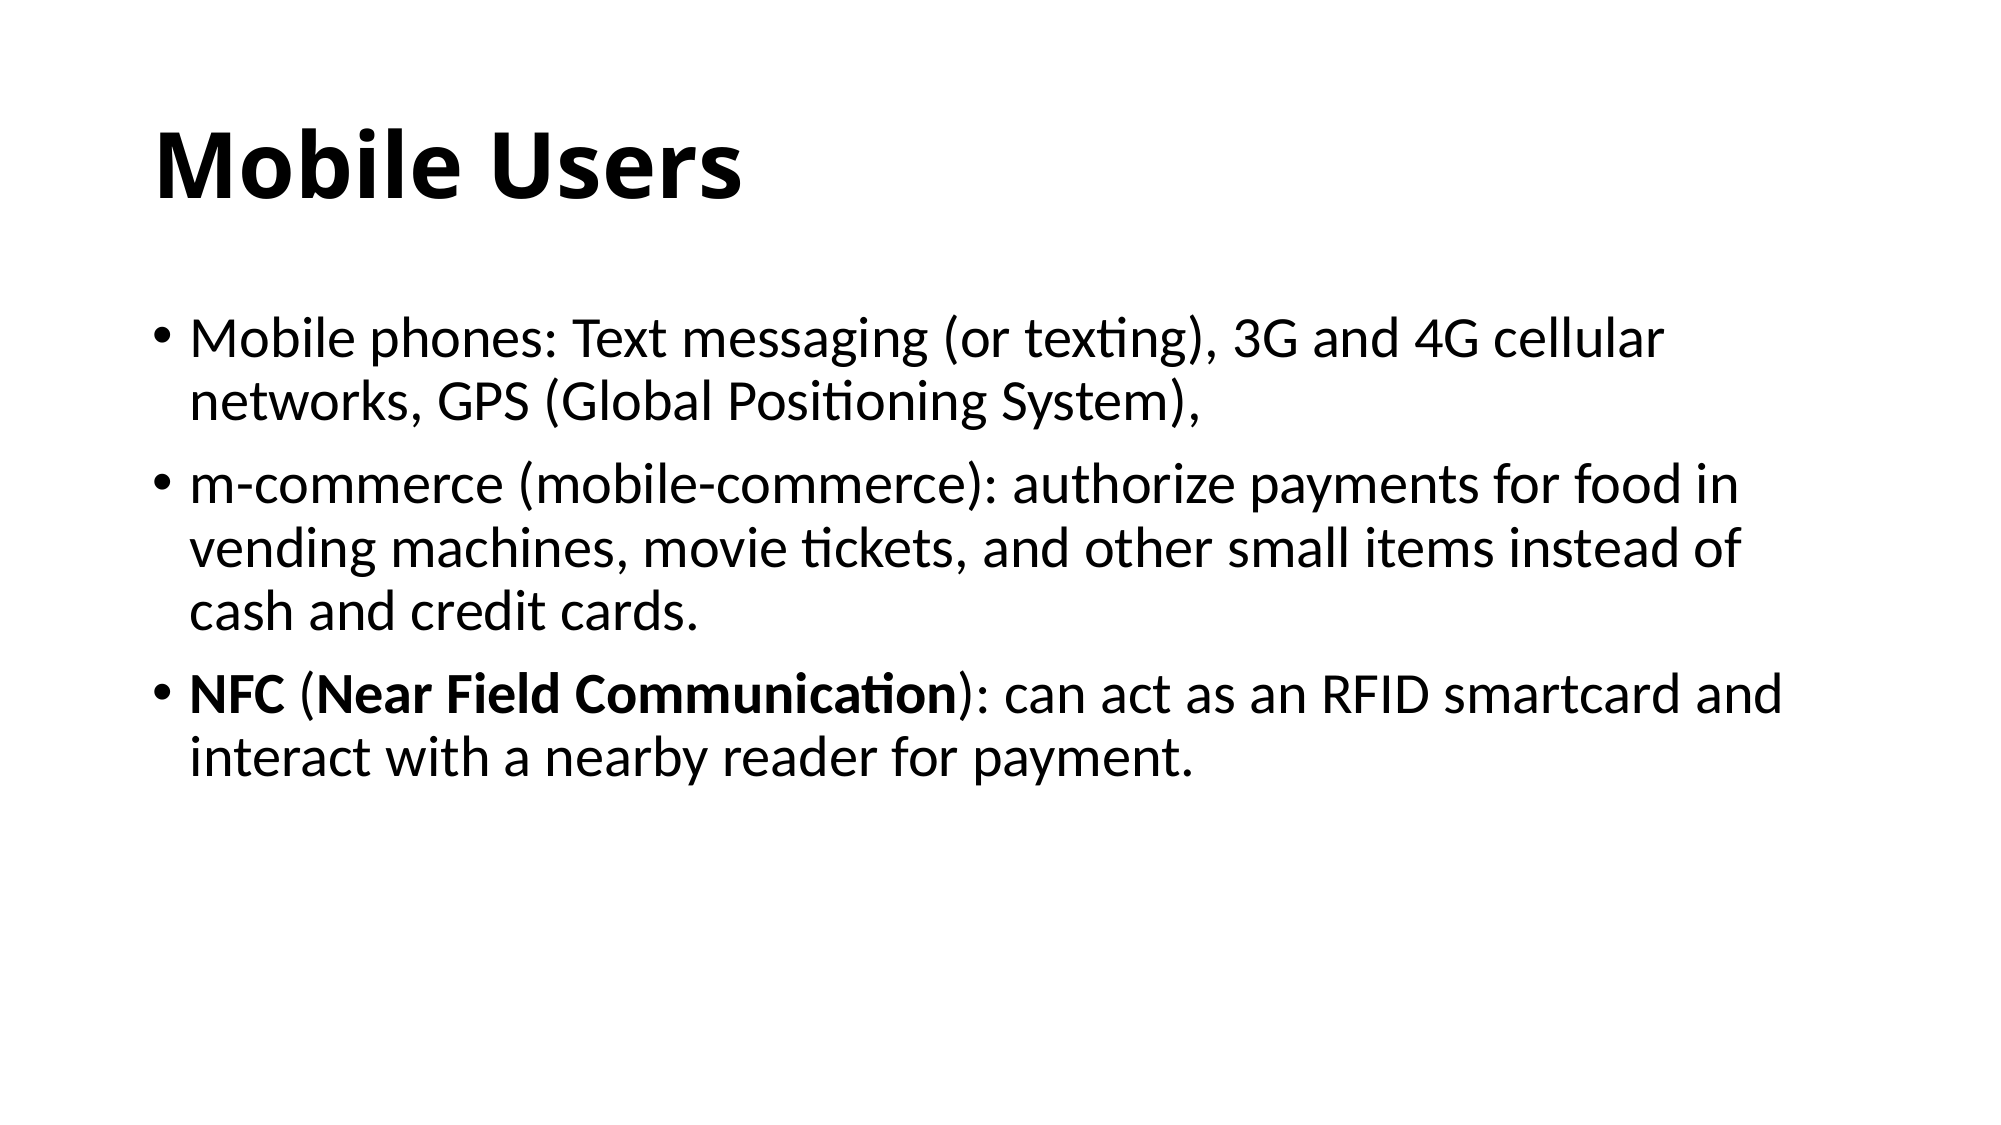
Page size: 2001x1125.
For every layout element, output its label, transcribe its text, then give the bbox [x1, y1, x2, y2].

list Mobile phones: Text messaging (or texting), 3G and 4G cellular networks, GPS (Global Positioning System), m-commerce (mobile-commerce): authorize payments for food in vending machines, movie tickets, and other small items instead of cash and credit cards. NFC (Near Field Communication): can act as an RFID smartcard and interact with a nearby reader for payment. [137, 299, 1863, 1014]
title Mobile Users [137, 59, 1863, 278]
